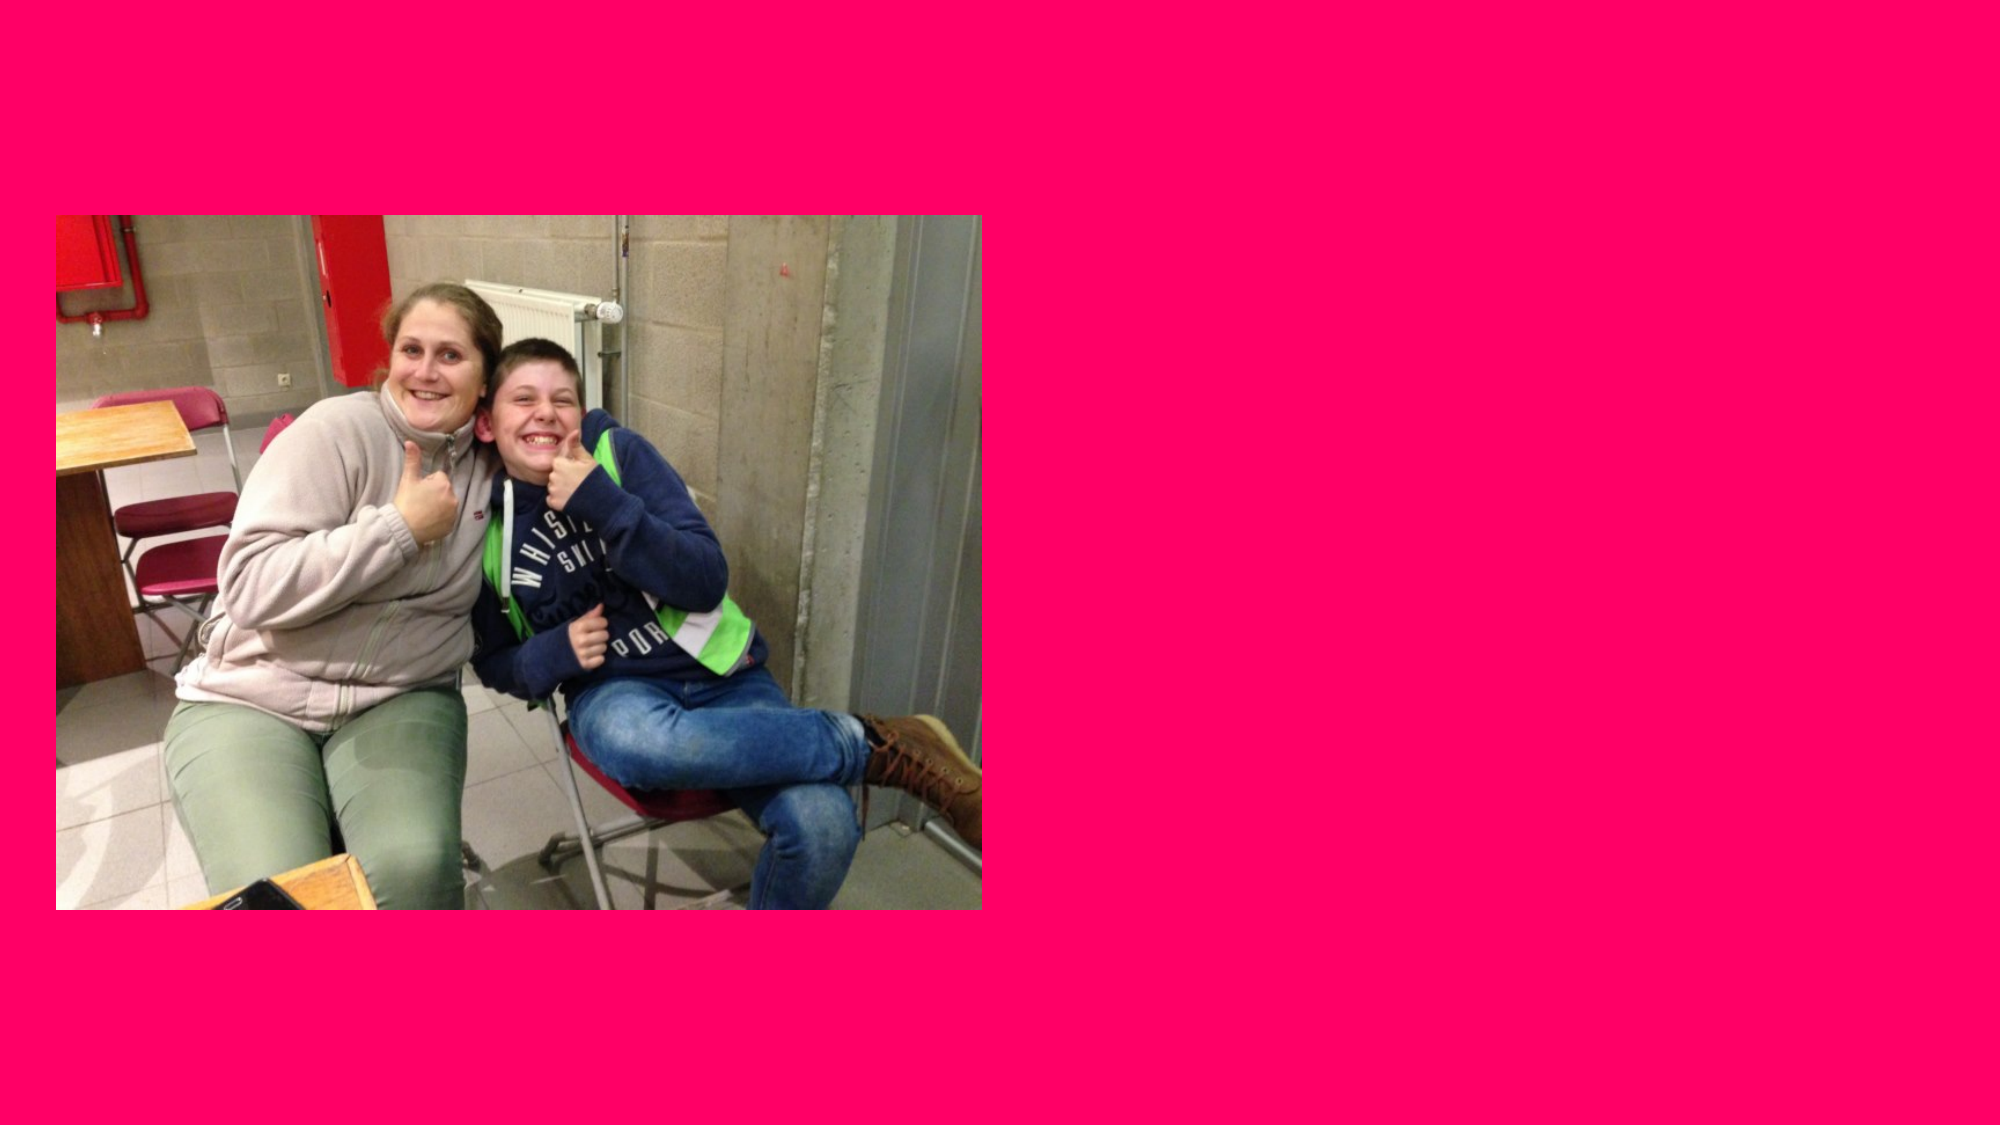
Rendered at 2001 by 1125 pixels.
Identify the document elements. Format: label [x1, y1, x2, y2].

picture [56, 215, 982, 910]
